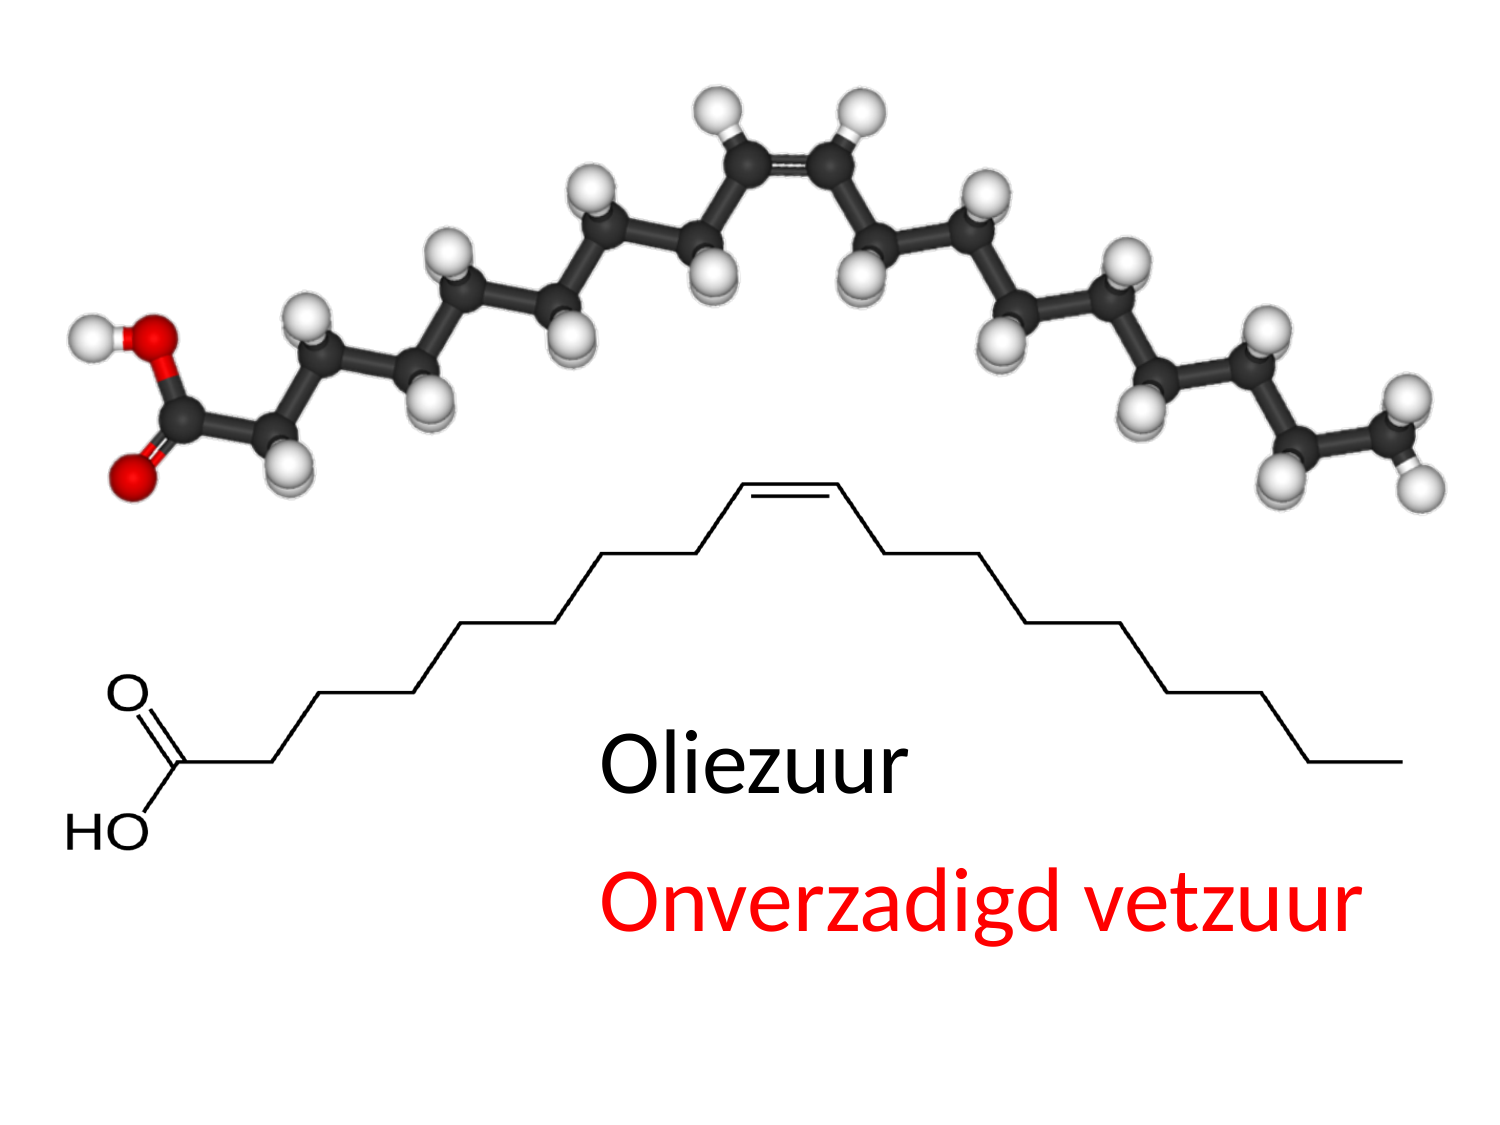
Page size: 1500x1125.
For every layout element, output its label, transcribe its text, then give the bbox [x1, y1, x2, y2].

text_box Oliezuur Onverzadigd vetzuur [584, 695, 1500, 958]
picture [0, 0, 1500, 907]
